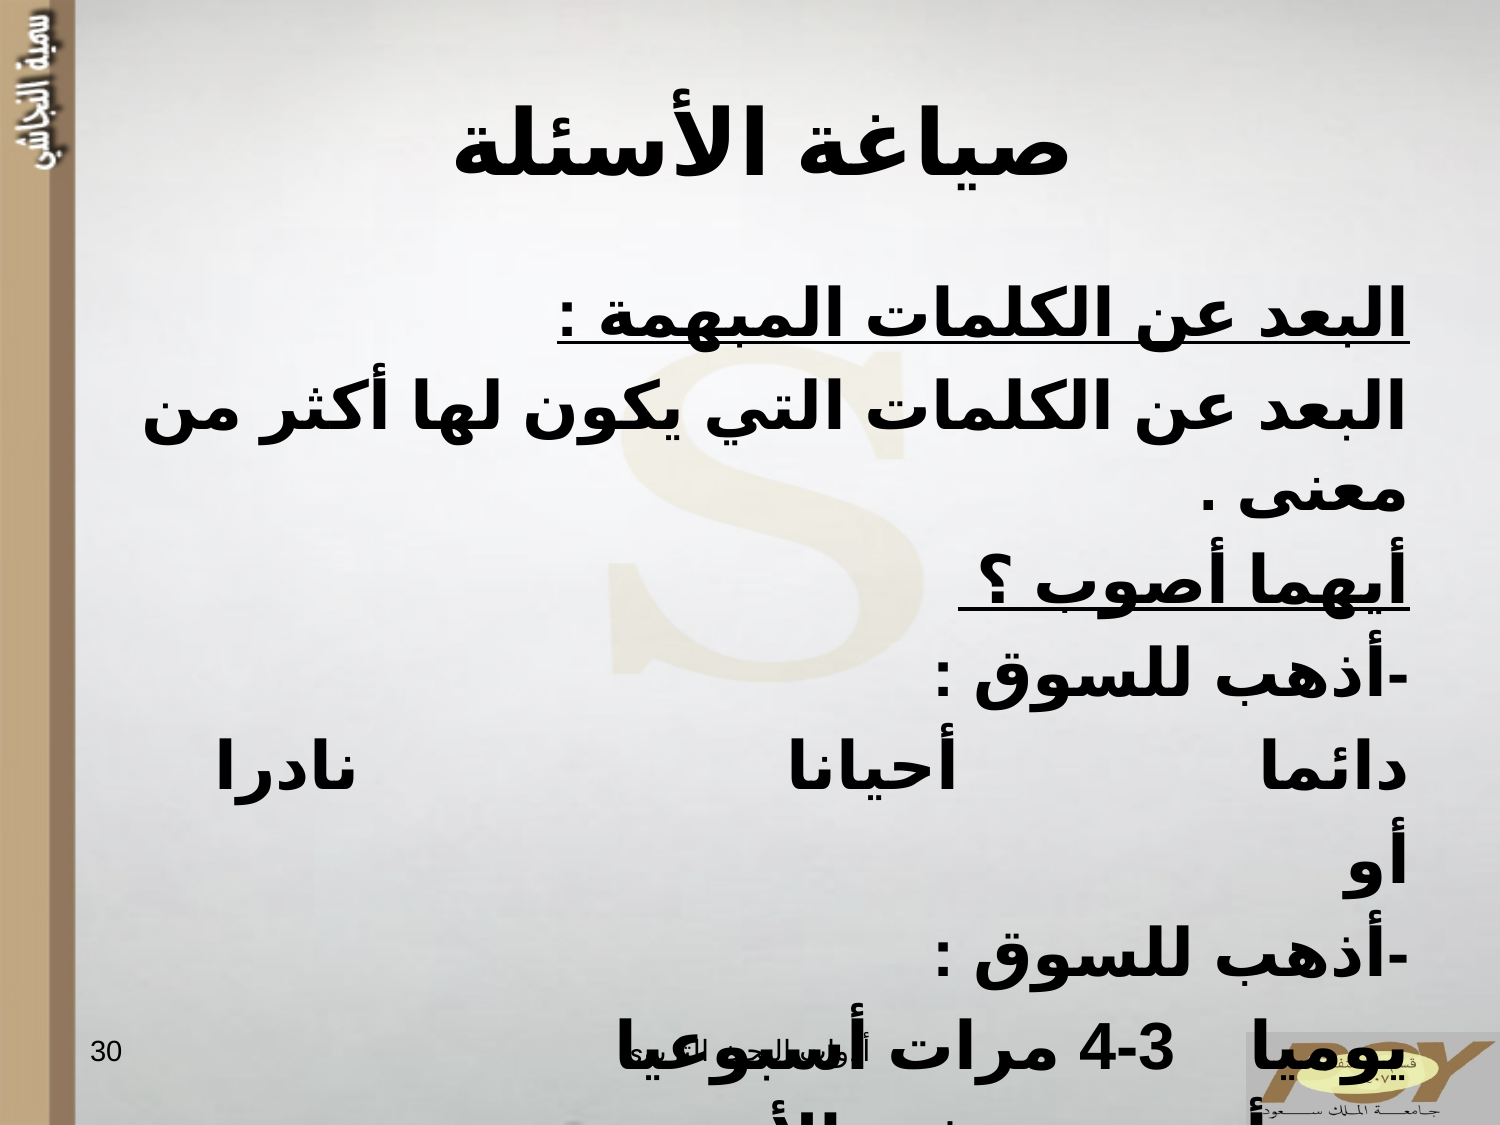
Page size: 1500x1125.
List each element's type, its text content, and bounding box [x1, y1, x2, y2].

list البعد عن الكلمات المبهمة : البعد عن الكلمات التي يكون لها أكثر من معنى . أيهما أصوب ؟ -أذهب للسوق : دائما أحيانا نادرا أو -أذهب للسوق : يوميا 3-4 مرات أسبوعيا مرة أو مرتين في الأسبوع . . [75, 262, 1425, 1005]
title صياغة الأسئلة [75, 45, 1425, 233]
footer أدوات البحث التربوي [512, 1024, 988, 1103]
slide_number 30 [75, 1024, 425, 1103]
picture [0, 0, 1500, 1125]
